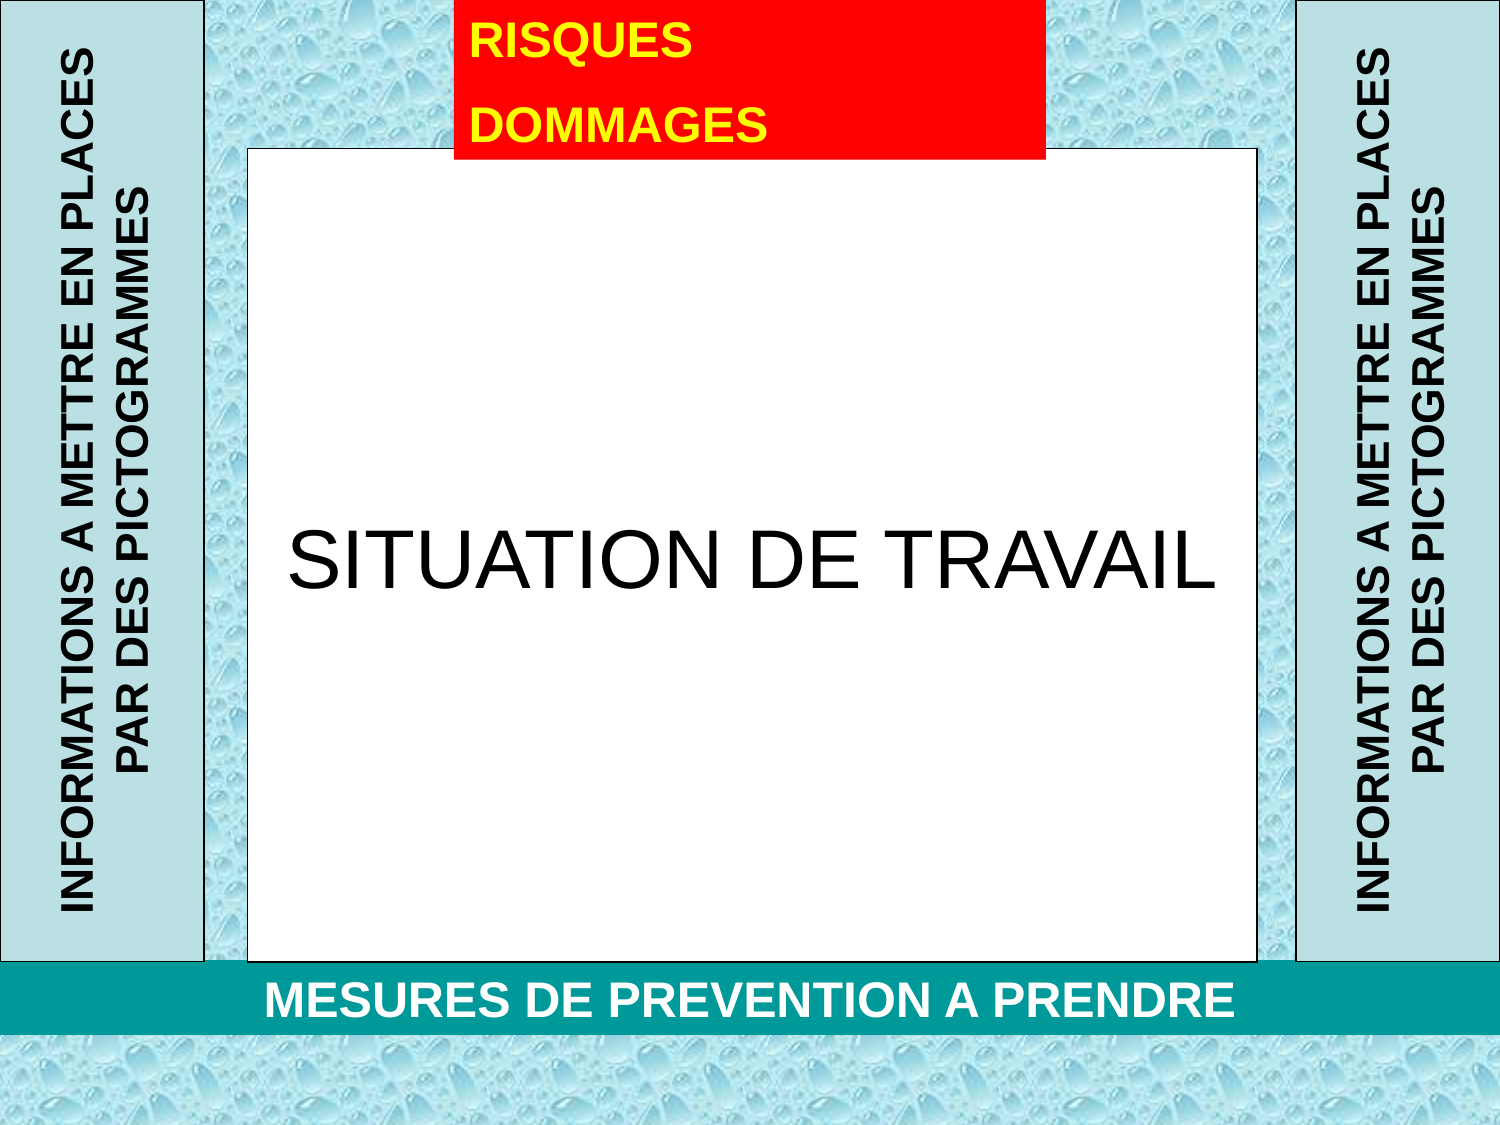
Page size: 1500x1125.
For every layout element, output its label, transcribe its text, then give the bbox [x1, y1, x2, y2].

text_box MESURES DE PREVENTION A PRENDRE [0, 960, 1500, 1035]
picture [0, 1035, 1500, 1125]
picture [204, 0, 453, 960]
text_box INFORMATIONS A METTRE EN PLACES PAR DES PICTOGRAMMES [1296, 0, 1500, 962]
text_box RISQUES DOMMAGES [453, 0, 1046, 160]
text_box INFORMATIONS A METTRE EN PLACES PAR DES PICTOGRAMMES [0, 0, 204, 962]
picture [1046, 0, 1296, 960]
text_box SITUATION DE TRAVAIL [247, 148, 1258, 963]
